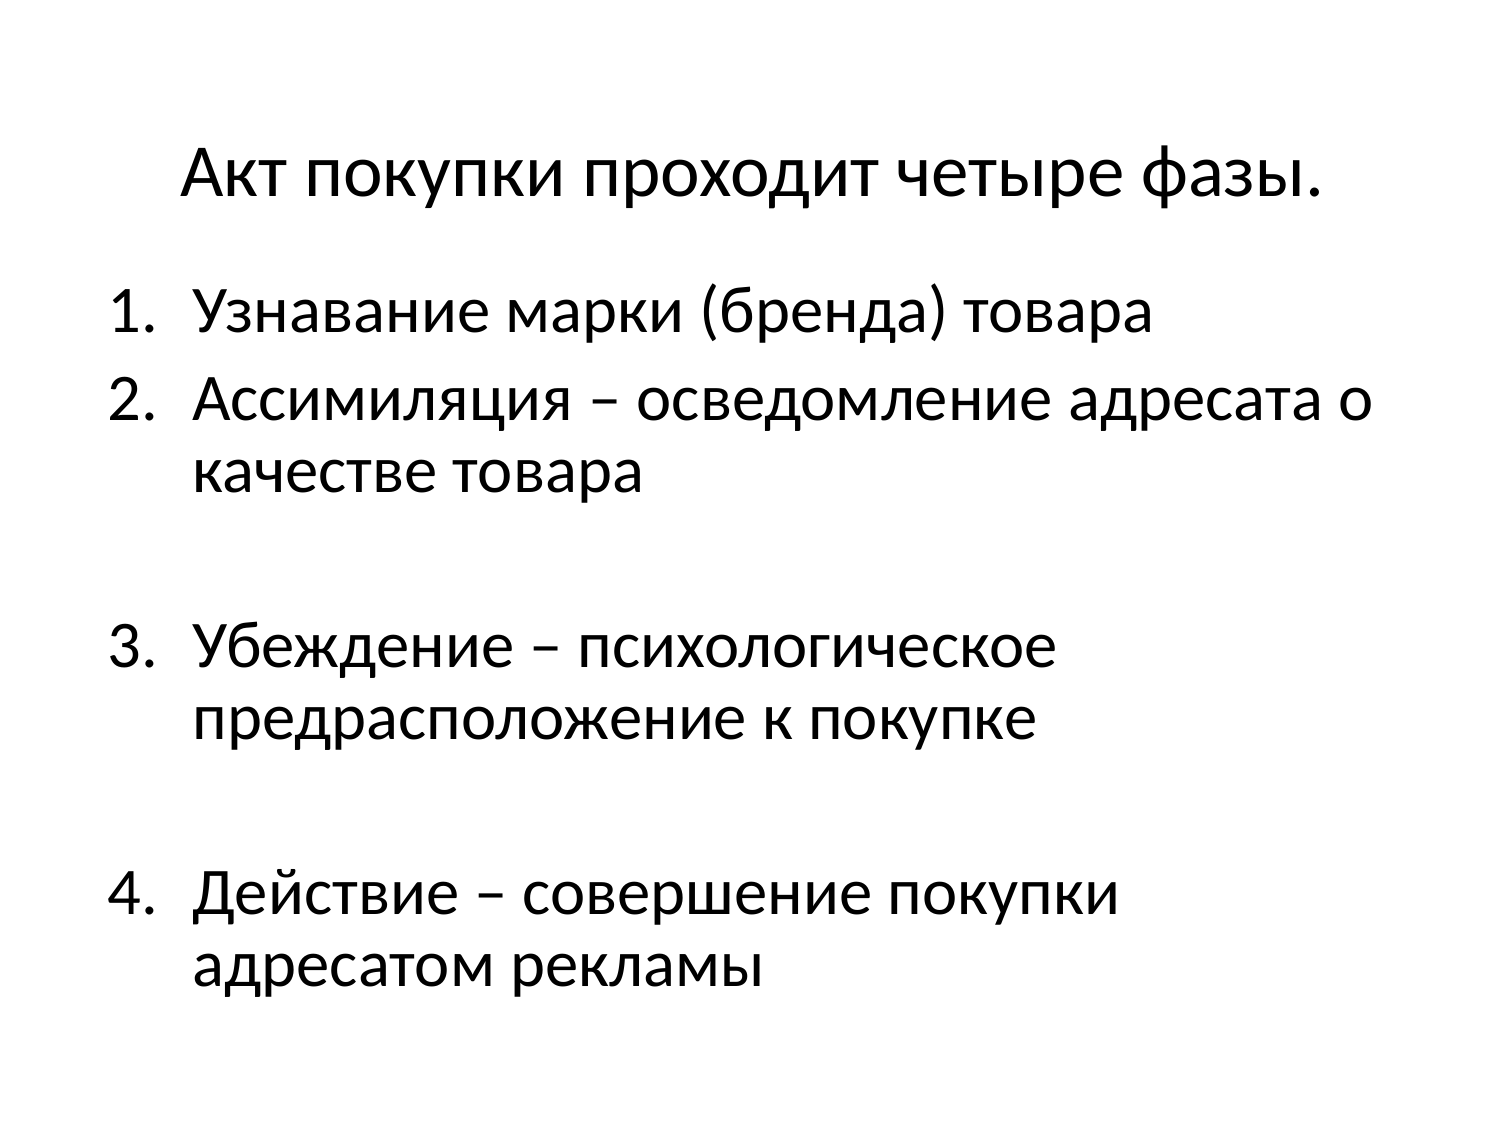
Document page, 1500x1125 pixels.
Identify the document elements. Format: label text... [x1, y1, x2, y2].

text_box Акт покупки проходит четыре фазы. [88, 113, 1400, 219]
list Узнавание марки (бренда) товара Ассимиляция – осведомление адресата о качестве товара Убеждение – психологическое предрасположение к покупке Действие – совершение покупки адресатом рекламы [75, 267, 1425, 1079]
